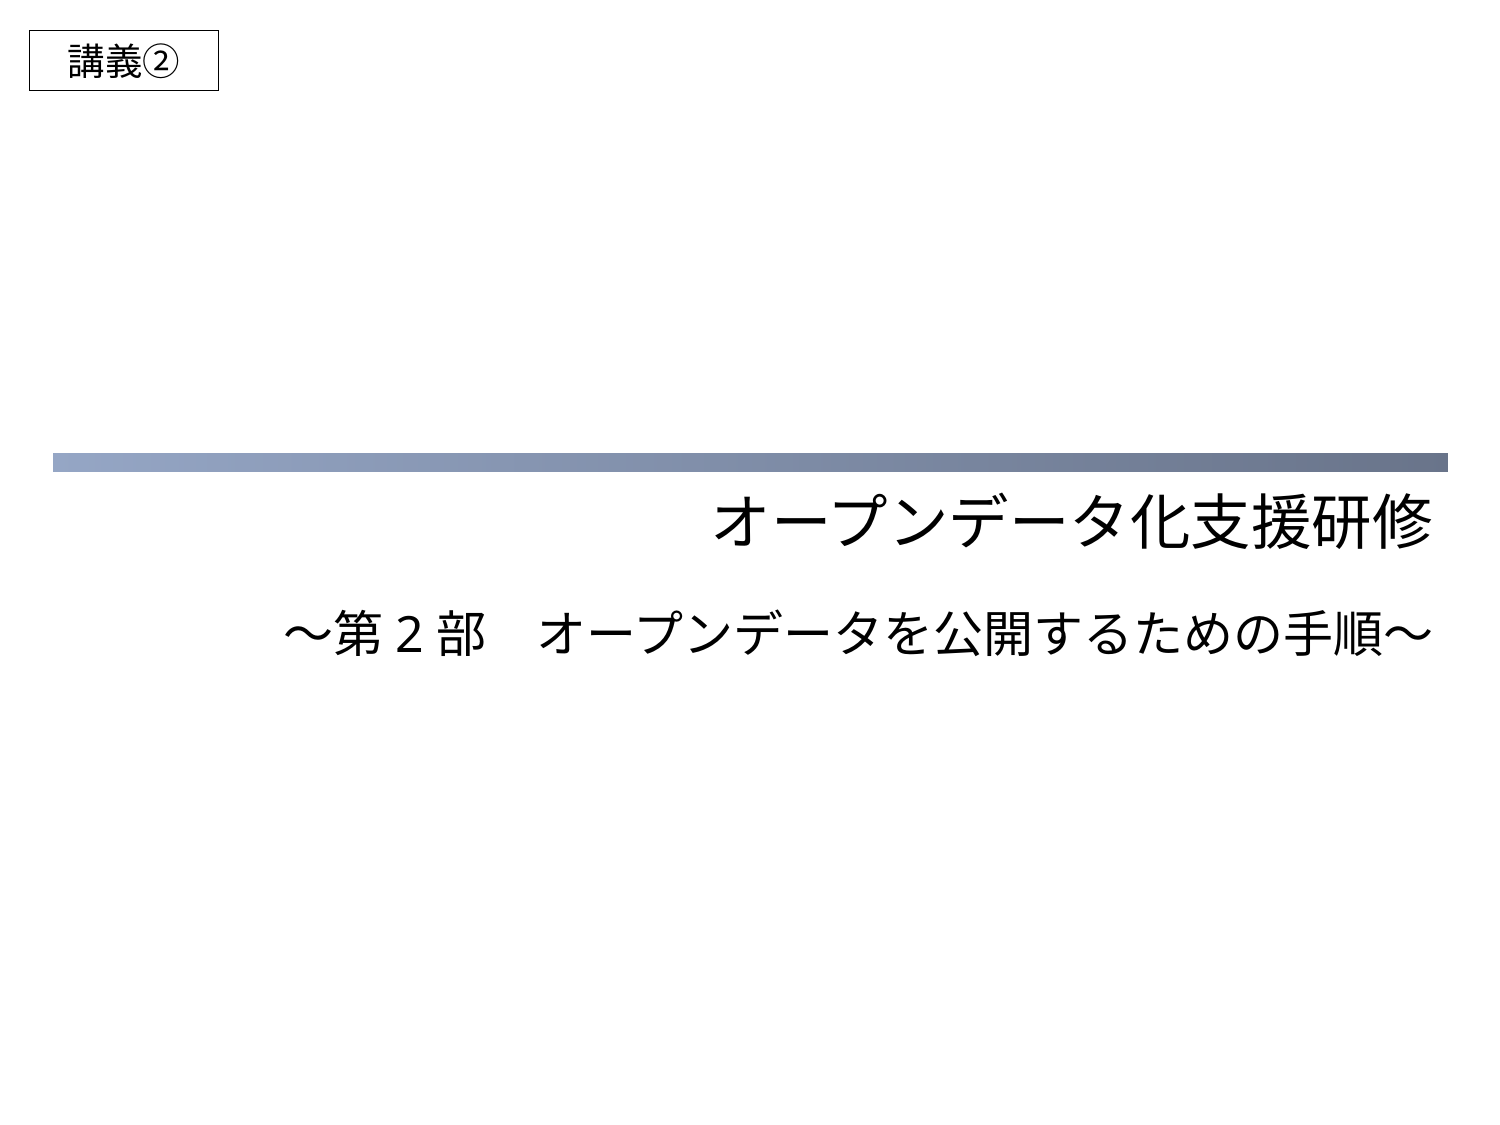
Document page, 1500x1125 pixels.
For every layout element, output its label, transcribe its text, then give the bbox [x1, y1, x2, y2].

text_box 講義② [29, 30, 219, 91]
subtitle ～第2部 オープンデータを公開するための手順～ [88, 601, 1449, 940]
title オープンデータ化支援研修 [573, 480, 1449, 570]
